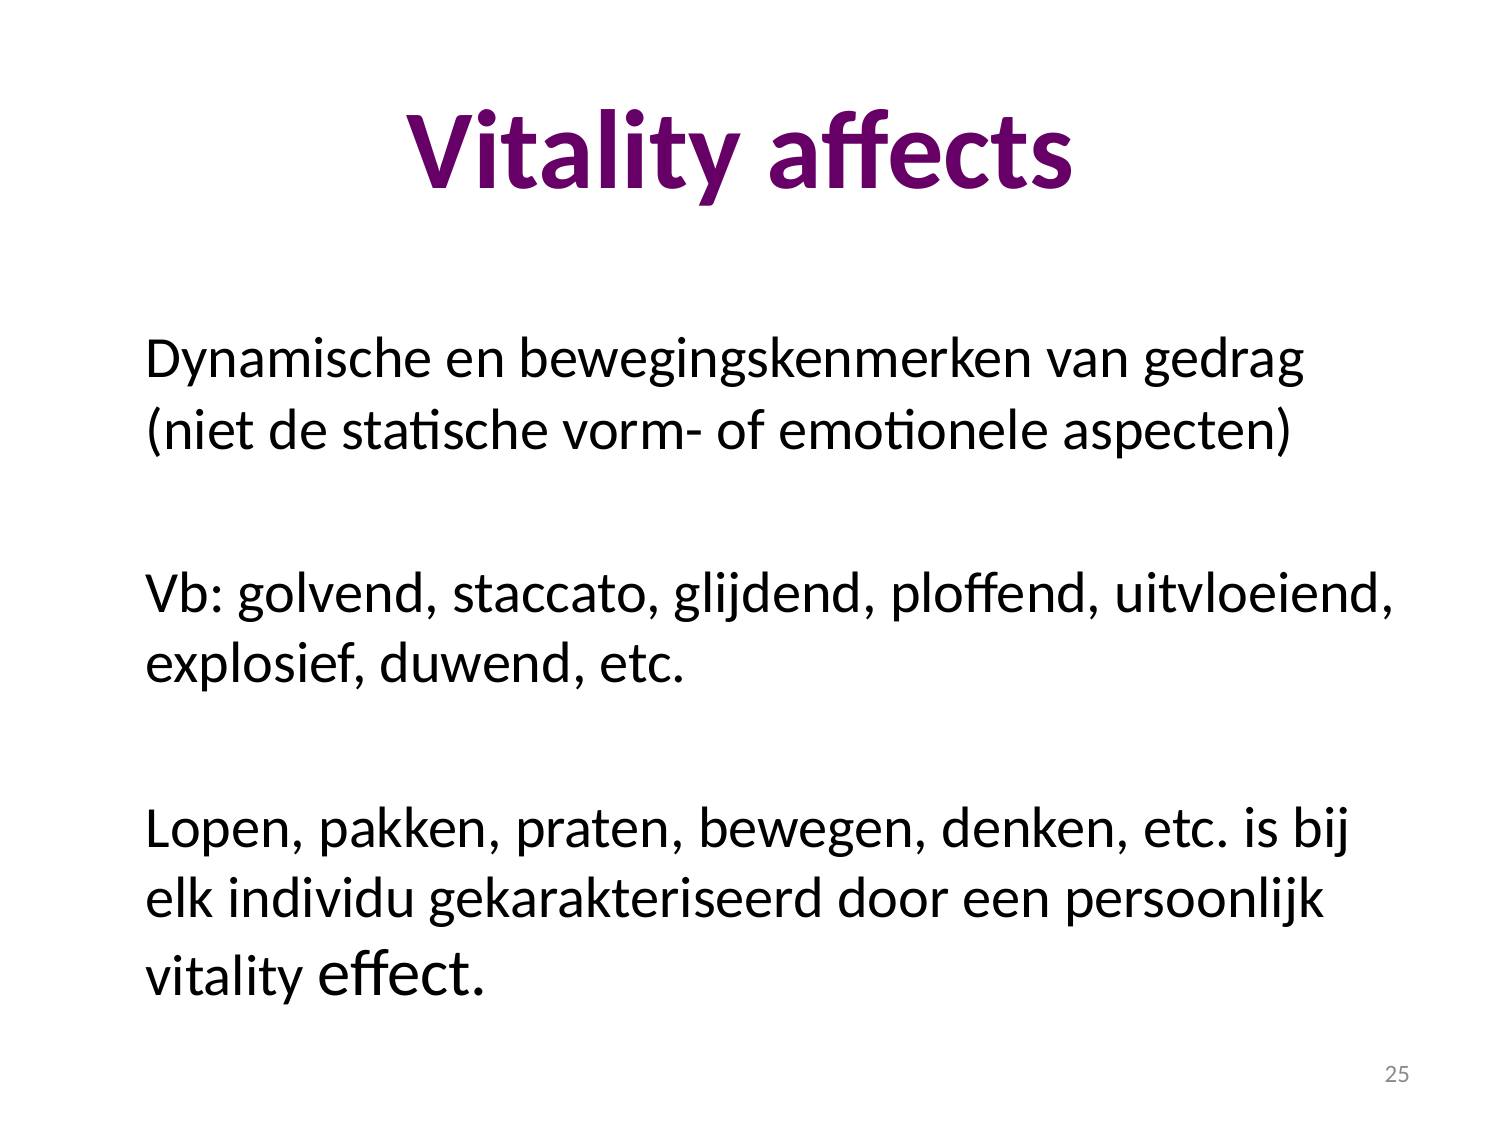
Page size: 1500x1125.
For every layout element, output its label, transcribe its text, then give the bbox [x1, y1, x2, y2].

slide_number 25 [1074, 1042, 1425, 1103]
title Vitality affects [103, 50, 1379, 238]
list Dynamische en bewegingskenmerken van gedrag (niet de statische vorm- of emotionele aspecten) Vb: golvend, staccato, glijdend, ploffend, uitvloeiend, explosief, duwend, etc. Lopen, pakken, praten, bewegen, denken, etc. is bij elk individu gekarakteriseerd door een persoonlijk vitality effect. [46, 303, 1425, 1043]
